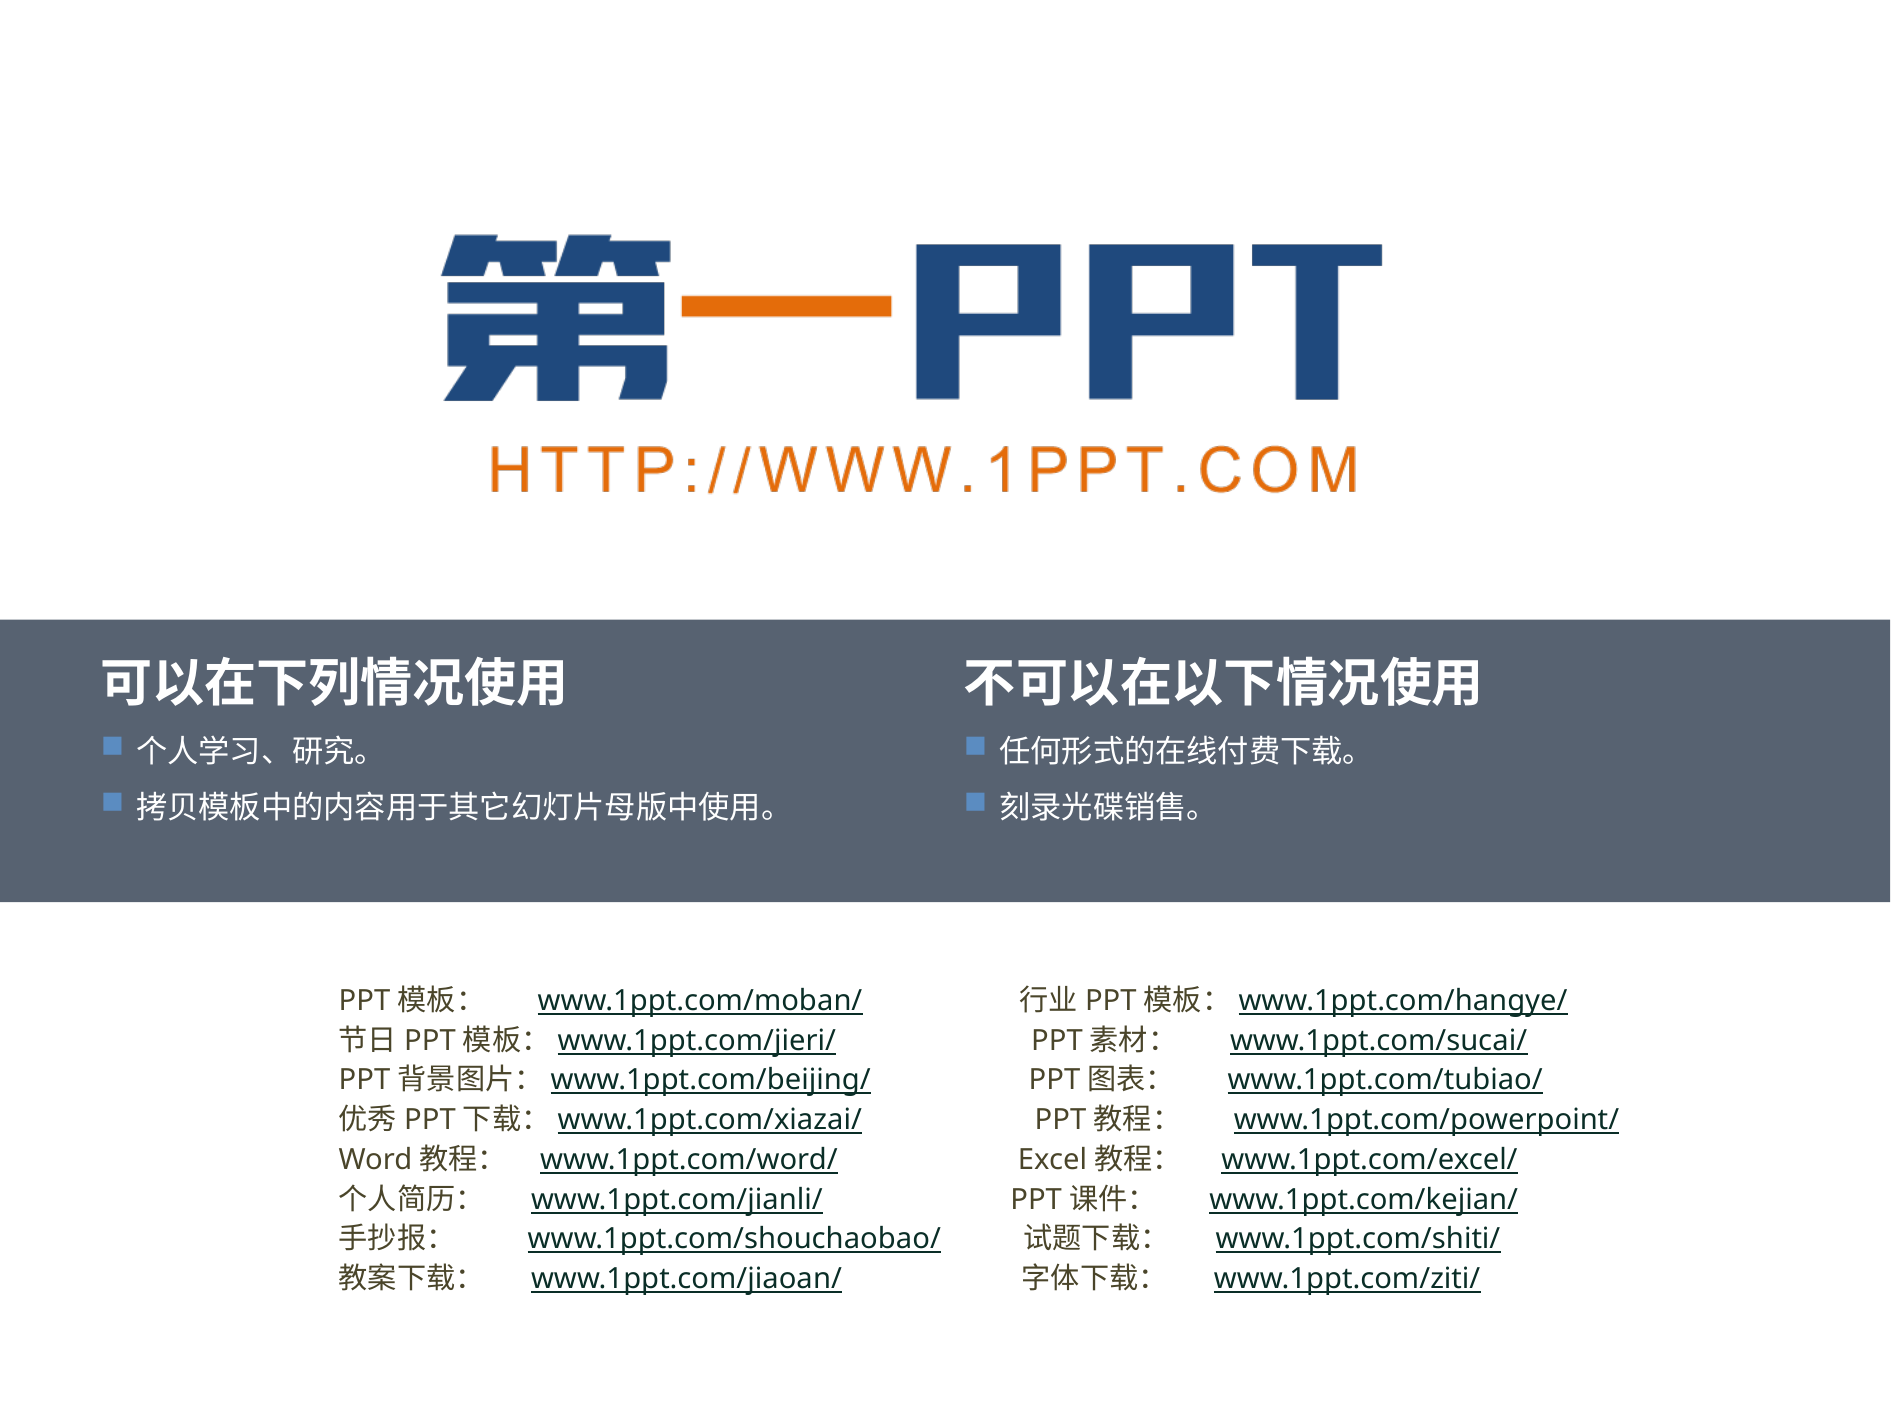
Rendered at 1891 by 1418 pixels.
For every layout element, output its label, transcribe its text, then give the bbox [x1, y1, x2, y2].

text_box 可以在下列情况使用 个人学习、研究。 拷贝模板中的内容用于其它幻灯片母版中使用。 [81, 640, 931, 888]
text_box [0, 619, 1891, 903]
picture [301, 73, 1526, 561]
text_box PPT模板： www.1ppt.com/moban/ 行业PPT模板：www.1ppt.com/hangye/ 节日PPT模板：www.1ppt.com/jieri/ PPT素材： www.1ppt.com/sucai/ PPT背景图片：www.1ppt.com/beijing/ PPT图表： www.1ppt.com/tubiao/ 优秀PPT下载：www.1ppt.com/xiazai/ PPT教程： www.1ppt.com/powerpoint/ Word教程： www.1ppt.com/word/ Excel教程： www.1ppt.com/excel/ 个人简历： www.1ppt.com/jianli/ PPT课件： www.1ppt.com/kejian/ 手抄报： www.1ppt.com/shouchaobao/ 试题下载： www.1ppt.com/shiti/ 教案下载： www.1ppt.com/jiaoan/ 字体下载： www.1ppt.com/ziti/ [318, 915, 1721, 1366]
text_box 不可以在以下情况使用 任何形式的在线付费下载。 刻录光碟销售。 [945, 640, 1794, 888]
